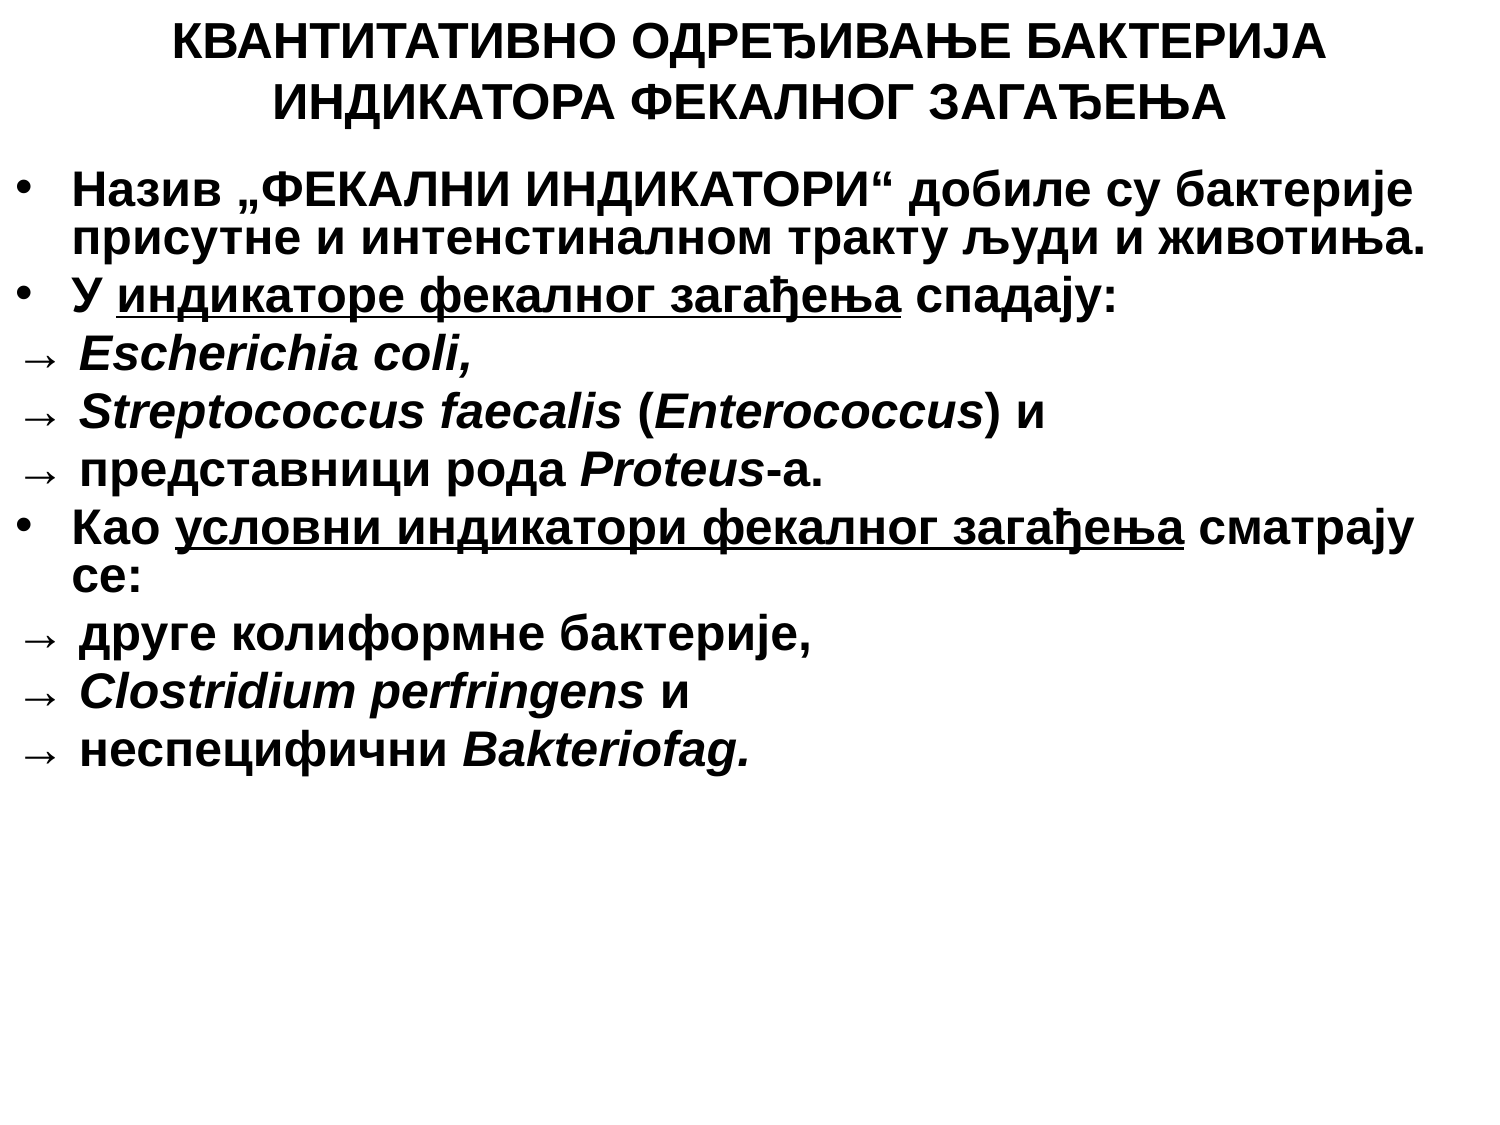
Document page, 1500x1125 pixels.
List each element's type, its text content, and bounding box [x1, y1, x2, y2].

list Назив „ФЕКАЛНИ ИНДИКАТОРИ“ добиле су бактерије присутне и интенстиналном тракту људи и животиња. У индикаторе фекалног загађења спадају: → Еscherichia coli, → Streptococcus faecalis (Enterococcus) и → представници рода Proteus-a. Као условни индикатори фекалног загађења сматрају се: → друге колиформне бактерије, → Clostridium perfringens и → неспецифични Bakteriofag. [0, 160, 1500, 1125]
title КВАНТИТАТИВНО ОДРЕЂИВАЊЕ БАКТЕРИЈА ИНДИКАТОРА ФЕКАЛНОГ ЗАГАЂЕЊА [0, 0, 1500, 138]
